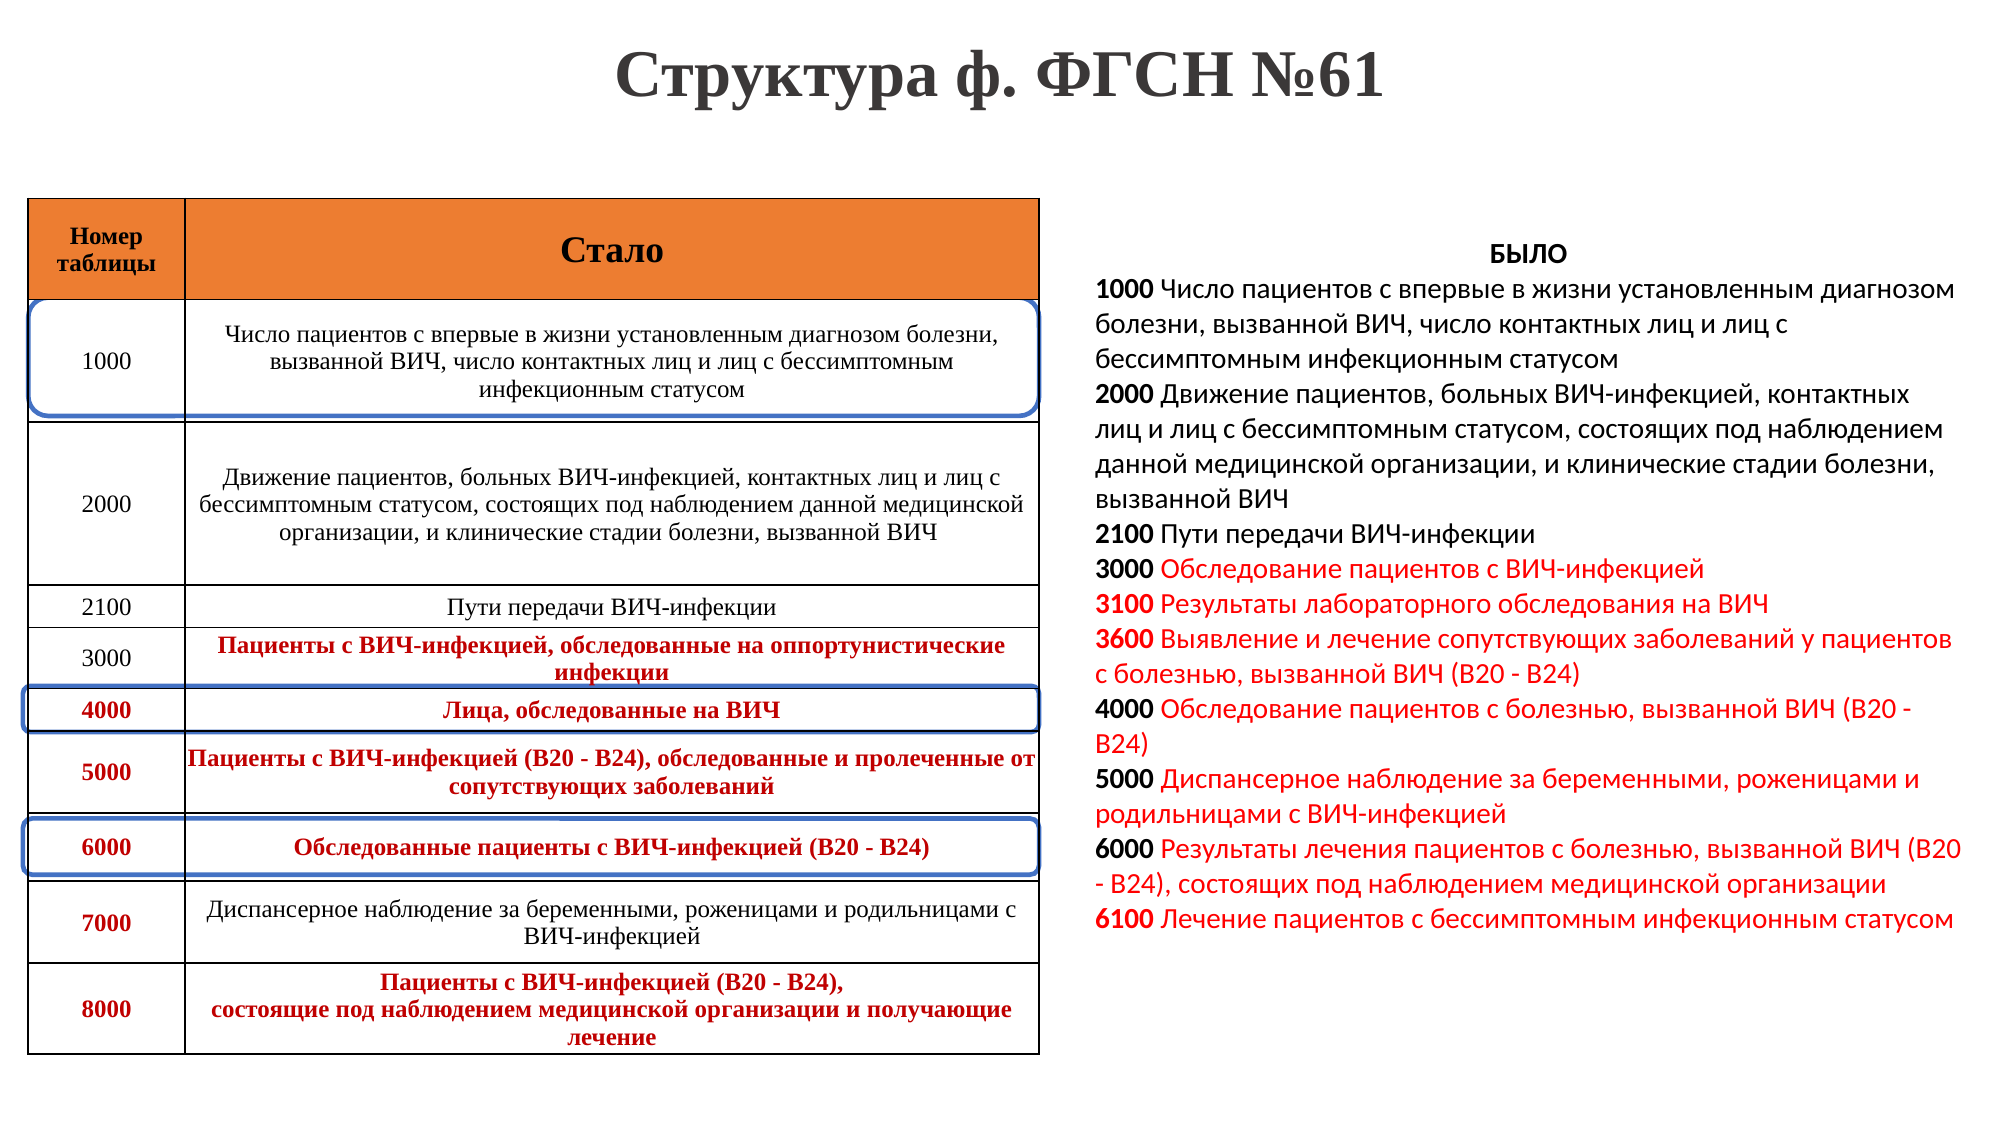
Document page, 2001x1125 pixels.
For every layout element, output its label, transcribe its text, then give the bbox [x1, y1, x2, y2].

table_header Стало [186, 199, 1038, 299]
table_cell Пациенты с ВИЧ-инфекцией (В20 - В24), обследованные и пролеченные от сопутствующих заболеваний [186, 732, 1038, 812]
table_cell 2000 [29, 423, 184, 584]
table_cell 8000 [29, 964, 184, 1053]
text_box [21, 685, 27, 733]
text_box БЫЛО 1000 Число пациентов с впервые в жизни установленным диагнозом болезни, вызванной ВИЧ, число контактных лиц и лиц с бессимптомным инфекционным статусом 2000 Движение пациентов, больных ВИЧ-инфекцией, контактных лиц и лиц с бессимптомным статусом, состоящих под наблюдением данной медицинской организации, и клинические стадии болезни, вызванной ВИЧ 2100 Пути передачи ВИЧ-инфекции 3000 Обследование пациентов с ВИЧ-инфекцией 3100 Результаты лабораторного обследования на ВИЧ 3600 Выявление и лечение сопутствующих заболеваний у пациентов с болезнью, вызванной ВИЧ (В20 - В24) 4000 Обследование пациентов с болезнью, вызванной ВИЧ (В20 - В24) 5000 Диспансерное наблюдение за беременными, роженицами и родильницами с ВИЧ-инфекцией 6000 Результаты лечения пациентов с болезнью, вызванной ВИЧ (В20 - В24), состоящих под наблюдением медицинской организации 6100 Лечение пациентов с бессимптомным инфекционным статусом [1080, 227, 1977, 942]
table_header Номер таблицы [29, 199, 184, 299]
table_cell 1000 [29, 300, 184, 421]
table_cell Обследованные пациенты с ВИЧ-инфекцией (В20 - В24) [186, 814, 1038, 880]
table_cell Пациенты с ВИЧ-инфекцией (В20 - В24), состоящие под наблюдением медицинской организации и получающие лечение [186, 964, 1038, 1053]
table_cell Диспансерное наблюдение за беременными, роженицами и родильницами с ВИЧ-инфекцией [186, 882, 1038, 962]
table_cell 7000 [29, 882, 184, 962]
table_cell 6000 [29, 814, 184, 880]
table_cell 2100 [29, 586, 184, 627]
table_cell 3000 [29, 628, 184, 688]
title Структура ф. ФГСН №61 [137, 4, 1863, 146]
table_cell Движение пациентов, больных ВИЧ-инфекцией, контактных лиц и лиц с бессимптомным статусом, состоящих под наблюдением данной медицинской организации, и клинические стадии болезни, вызванной ВИЧ [186, 423, 1038, 584]
table_cell Число пациентов с впервые в жизни установленным диагнозом болезни, вызванной ВИЧ, число контактных лиц и лиц с бессимптомным инфекционным статусом [186, 300, 1038, 421]
table_cell Пути передачи ВИЧ-инфекции [186, 586, 1038, 627]
table_cell Лица, обследованные на ВИЧ [186, 689, 1038, 730]
table_cell Пациенты с ВИЧ-инфекцией, обследованные на оппортунистические инфекции [186, 628, 1038, 688]
text_box [21, 818, 27, 875]
table_cell 5000 [29, 732, 184, 812]
table_cell 4000 [29, 689, 184, 730]
